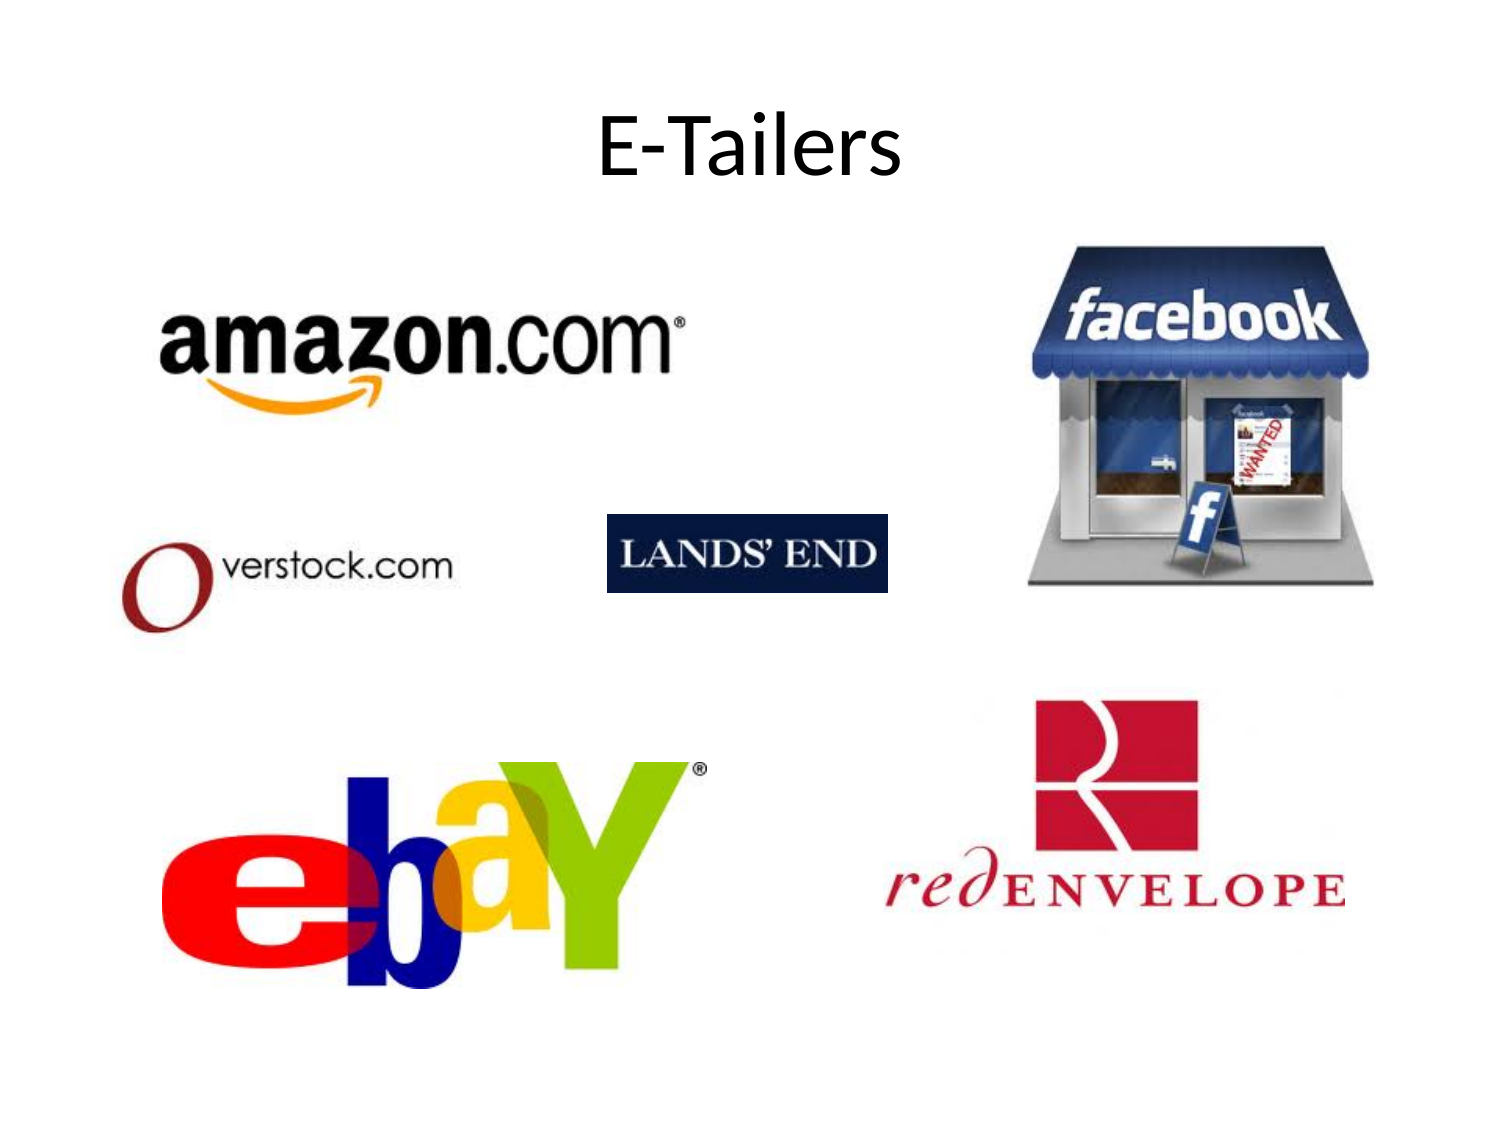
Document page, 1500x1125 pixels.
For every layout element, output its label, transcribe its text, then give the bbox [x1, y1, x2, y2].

picture [1024, 240, 1377, 593]
picture [607, 513, 888, 593]
picture [98, 274, 748, 465]
picture [883, 687, 1345, 955]
title E-Tailers [75, 45, 1425, 233]
picture [162, 762, 707, 990]
picture [110, 527, 461, 658]
